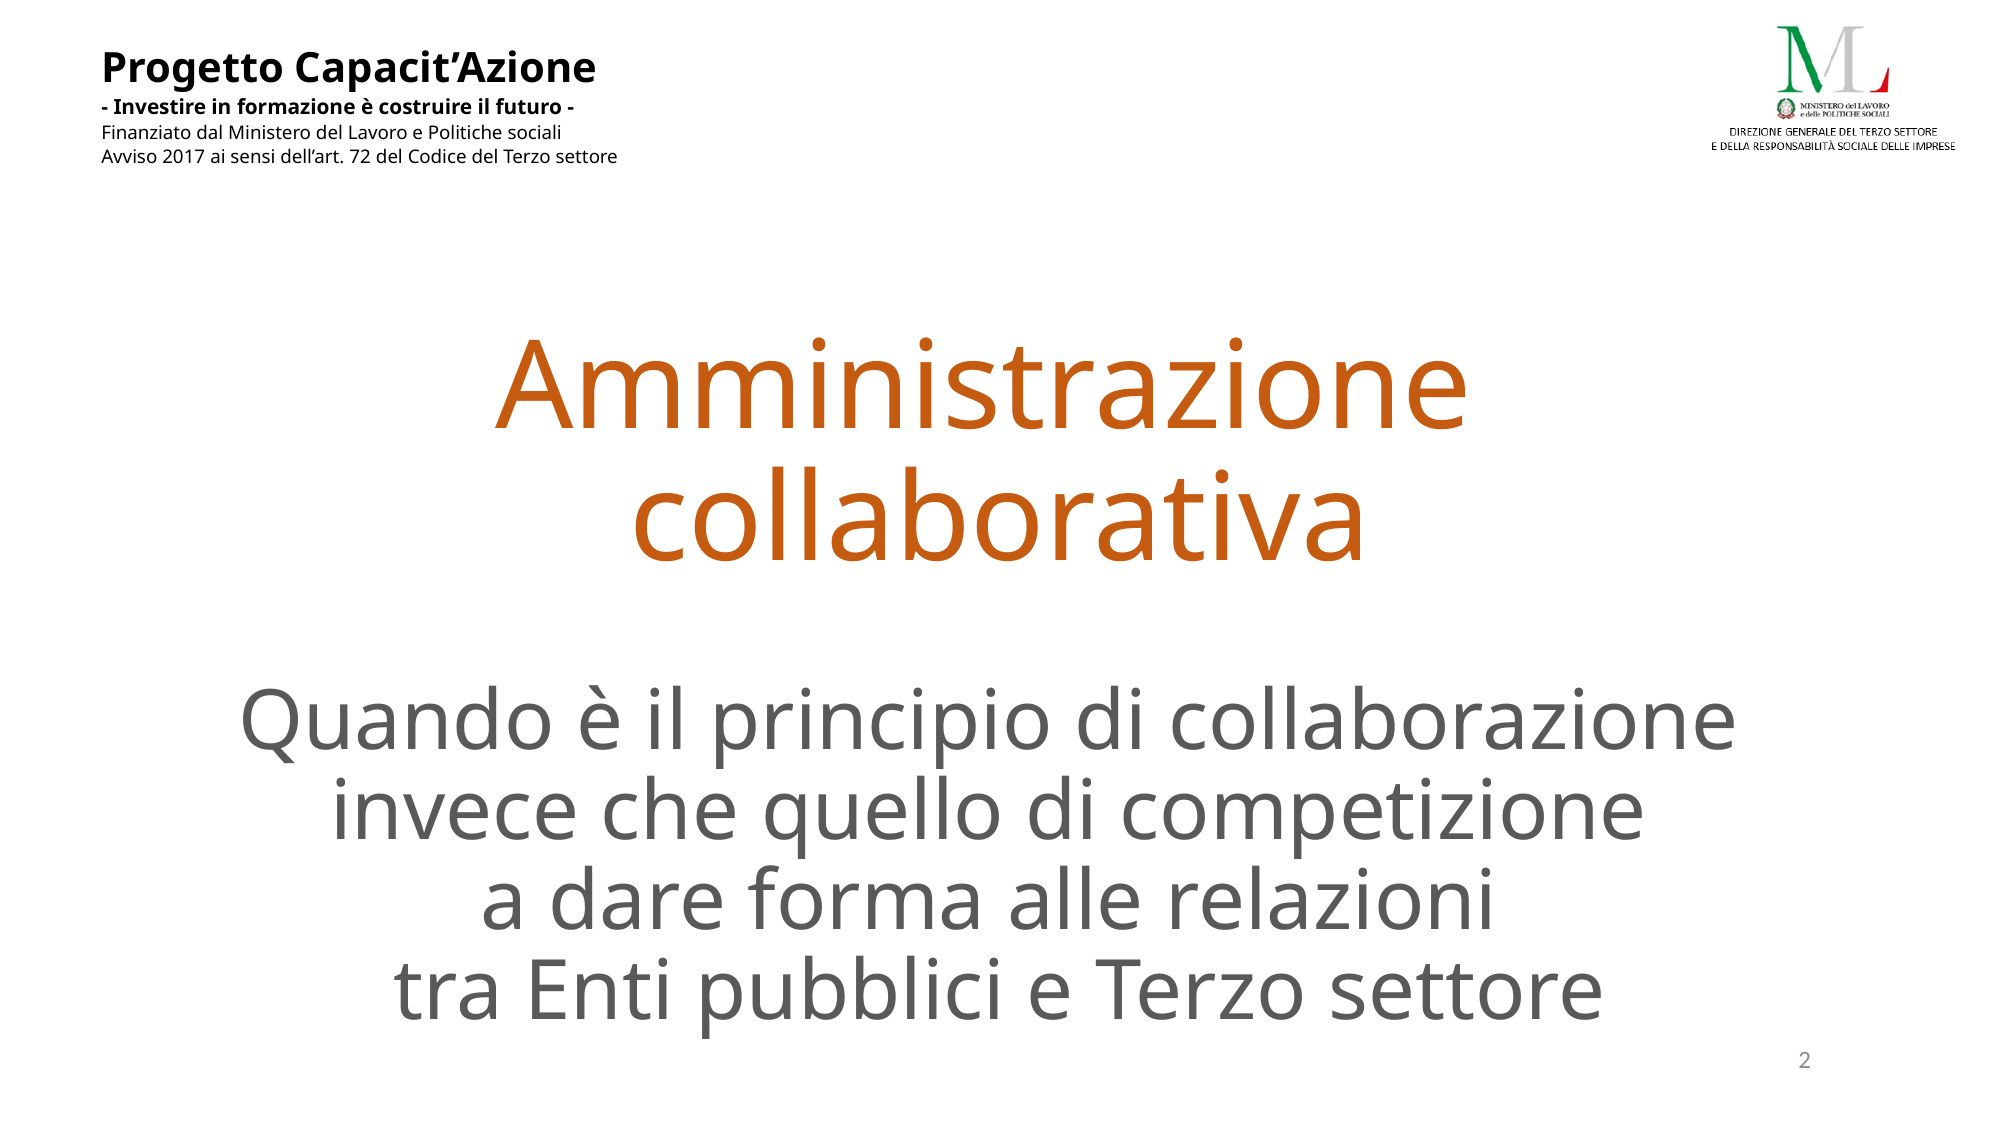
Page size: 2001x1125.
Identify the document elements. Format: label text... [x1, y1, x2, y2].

text_box Progetto Capacit’Azione - Investire in formazione è costruire il futuro - Finanziato dal Ministero del Lavoro e Politiche sociali Avviso 2017 ai sensi dell’art. 72 del Codice del Terzo settore [86, 30, 703, 175]
slide_number 2 [1606, 1009, 1827, 1109]
subtitle Quando è il principio di collaborazione invece che quello di competizione a dare forma alle relazioni tra Enti pubblici e Terzo settore [0, 670, 2000, 1051]
title Amministrazione collaborativa [0, 311, 2000, 595]
picture [1691, 16, 1964, 161]
